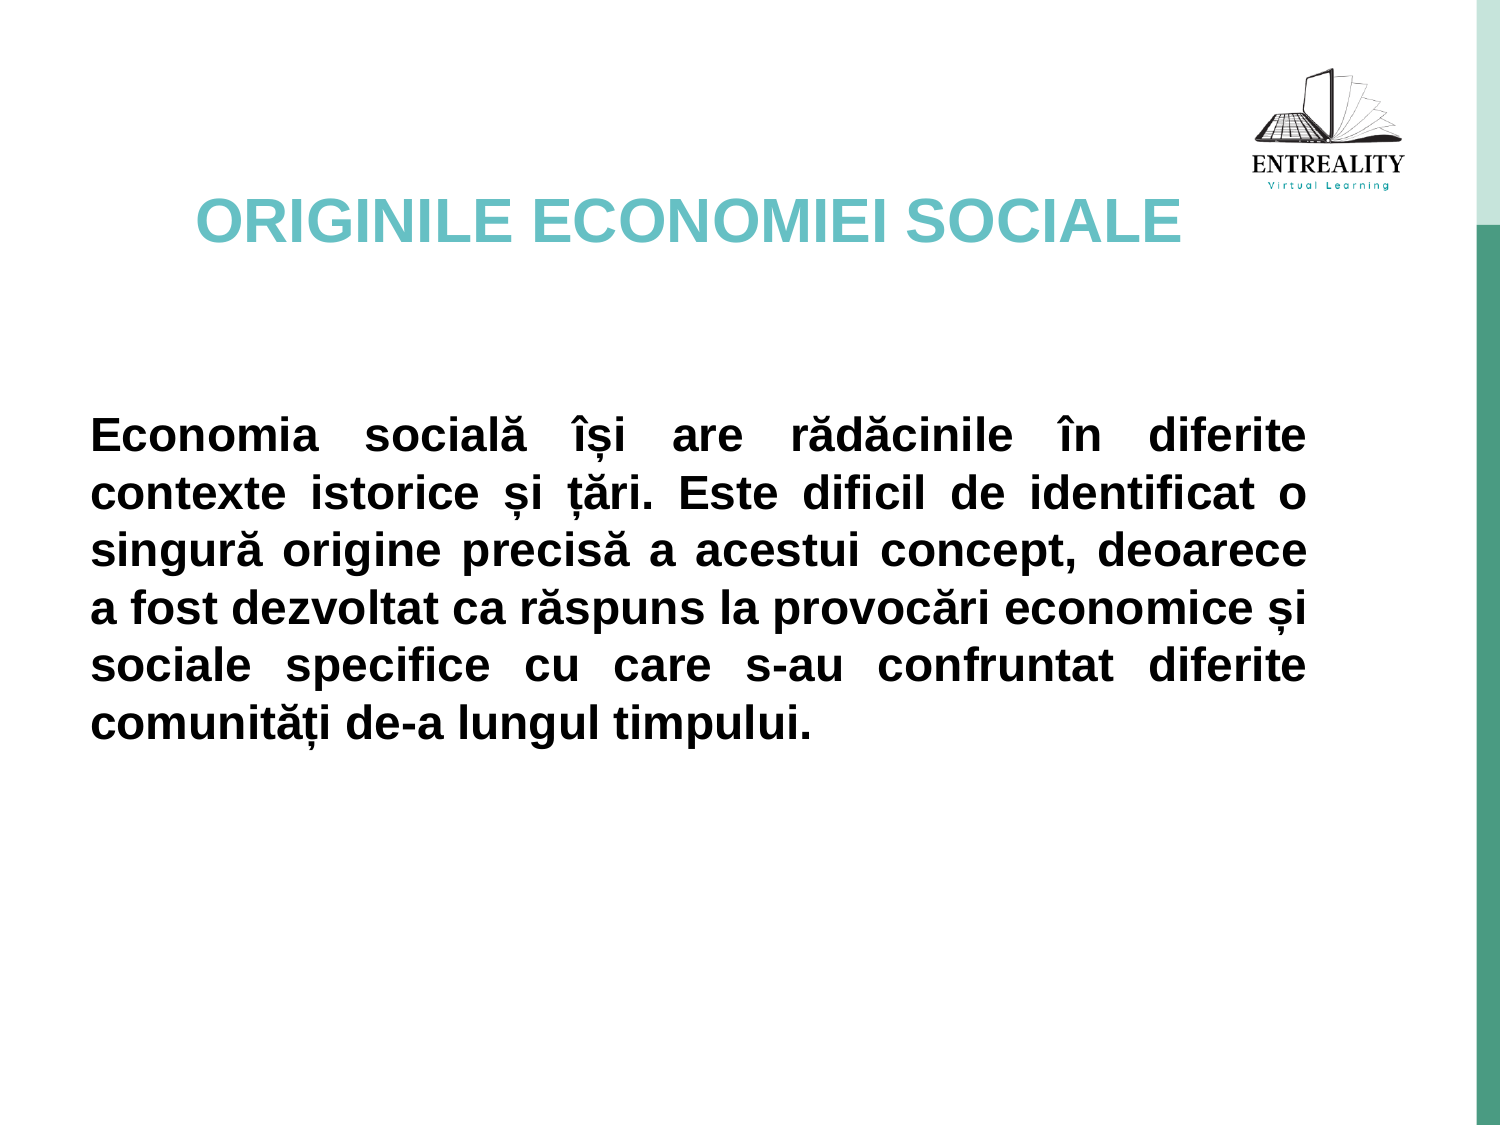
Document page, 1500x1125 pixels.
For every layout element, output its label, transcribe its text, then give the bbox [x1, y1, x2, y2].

picture [1198, 0, 1458, 259]
title ORIGINILE ECONOMIEI SOCIALE [75, 115, 1200, 263]
list Economia socială își are rădăcinile în diferite contexte istorice și țări. Este dificil de identificat o singură origine precisă a acestui concept, deoarece a fost dezvoltat ca răspuns la provocări economice și sociale specifice cu care s-au confruntat diferite comunități de-a lungul timpului. [75, 291, 1325, 1009]
